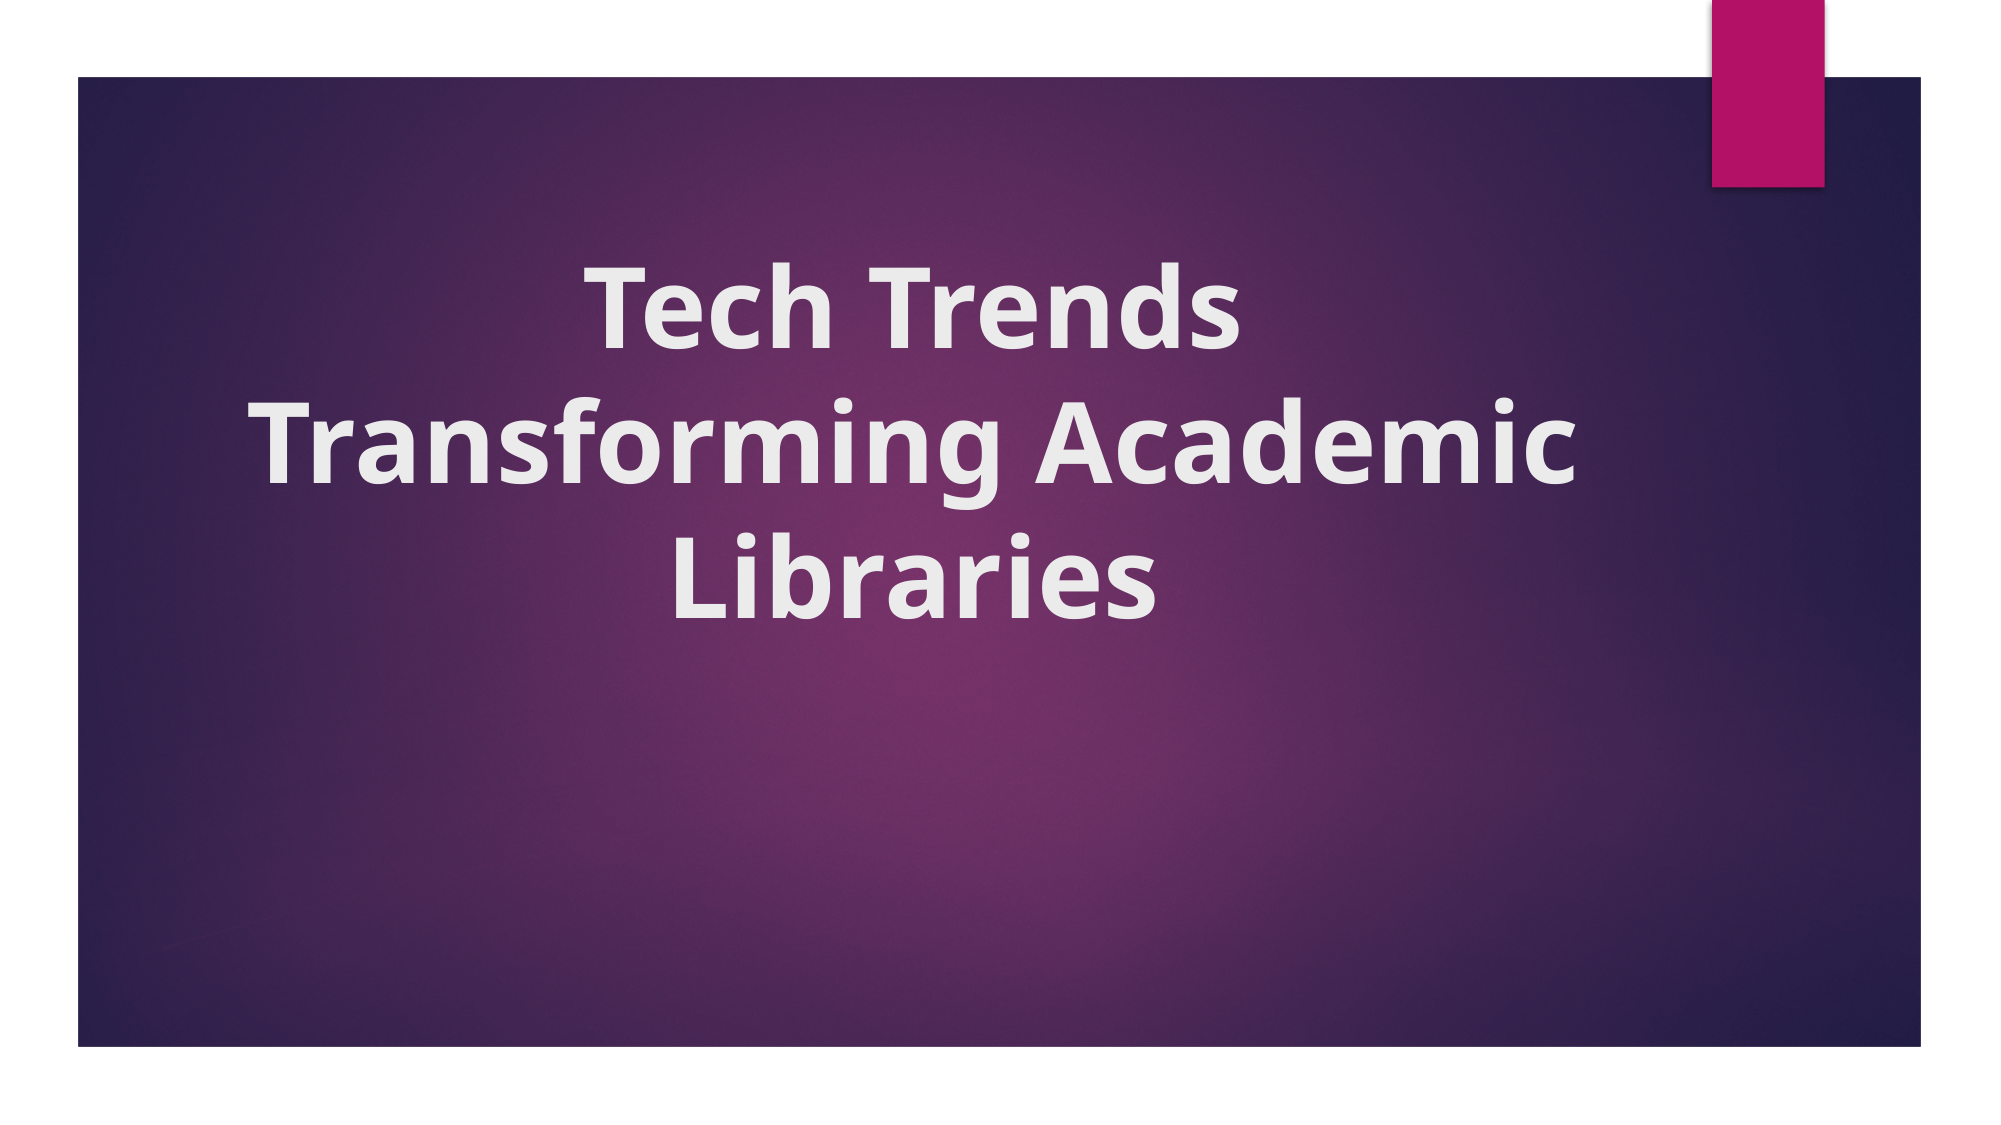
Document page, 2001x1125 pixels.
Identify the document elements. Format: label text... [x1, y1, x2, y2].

title Tech Trends Transforming Academic Libraries [189, 344, 1638, 784]
